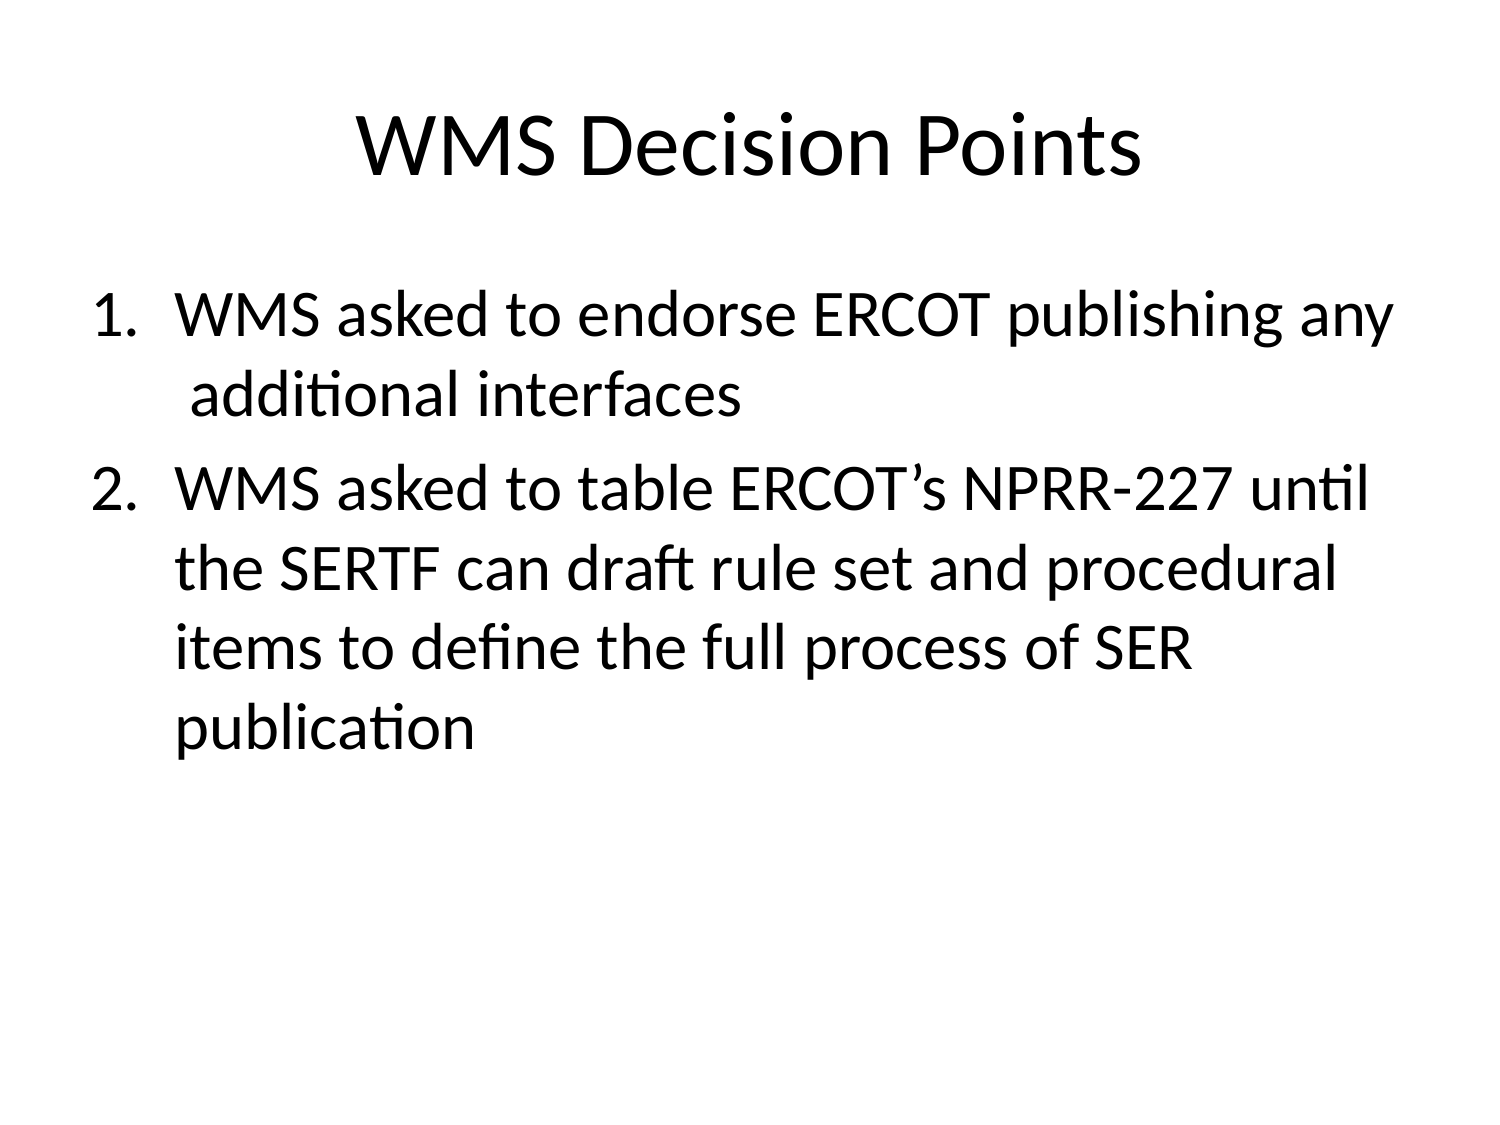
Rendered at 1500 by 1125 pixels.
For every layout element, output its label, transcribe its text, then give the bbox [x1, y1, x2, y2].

list WMS asked to endorse ERCOT publishing any additional interfaces WMS asked to table ERCOT’s NPRR-227 until the SERTF can draft rule set and procedural items to define the full process of SER publication [75, 262, 1425, 1005]
title WMS Decision Points [75, 45, 1425, 233]
